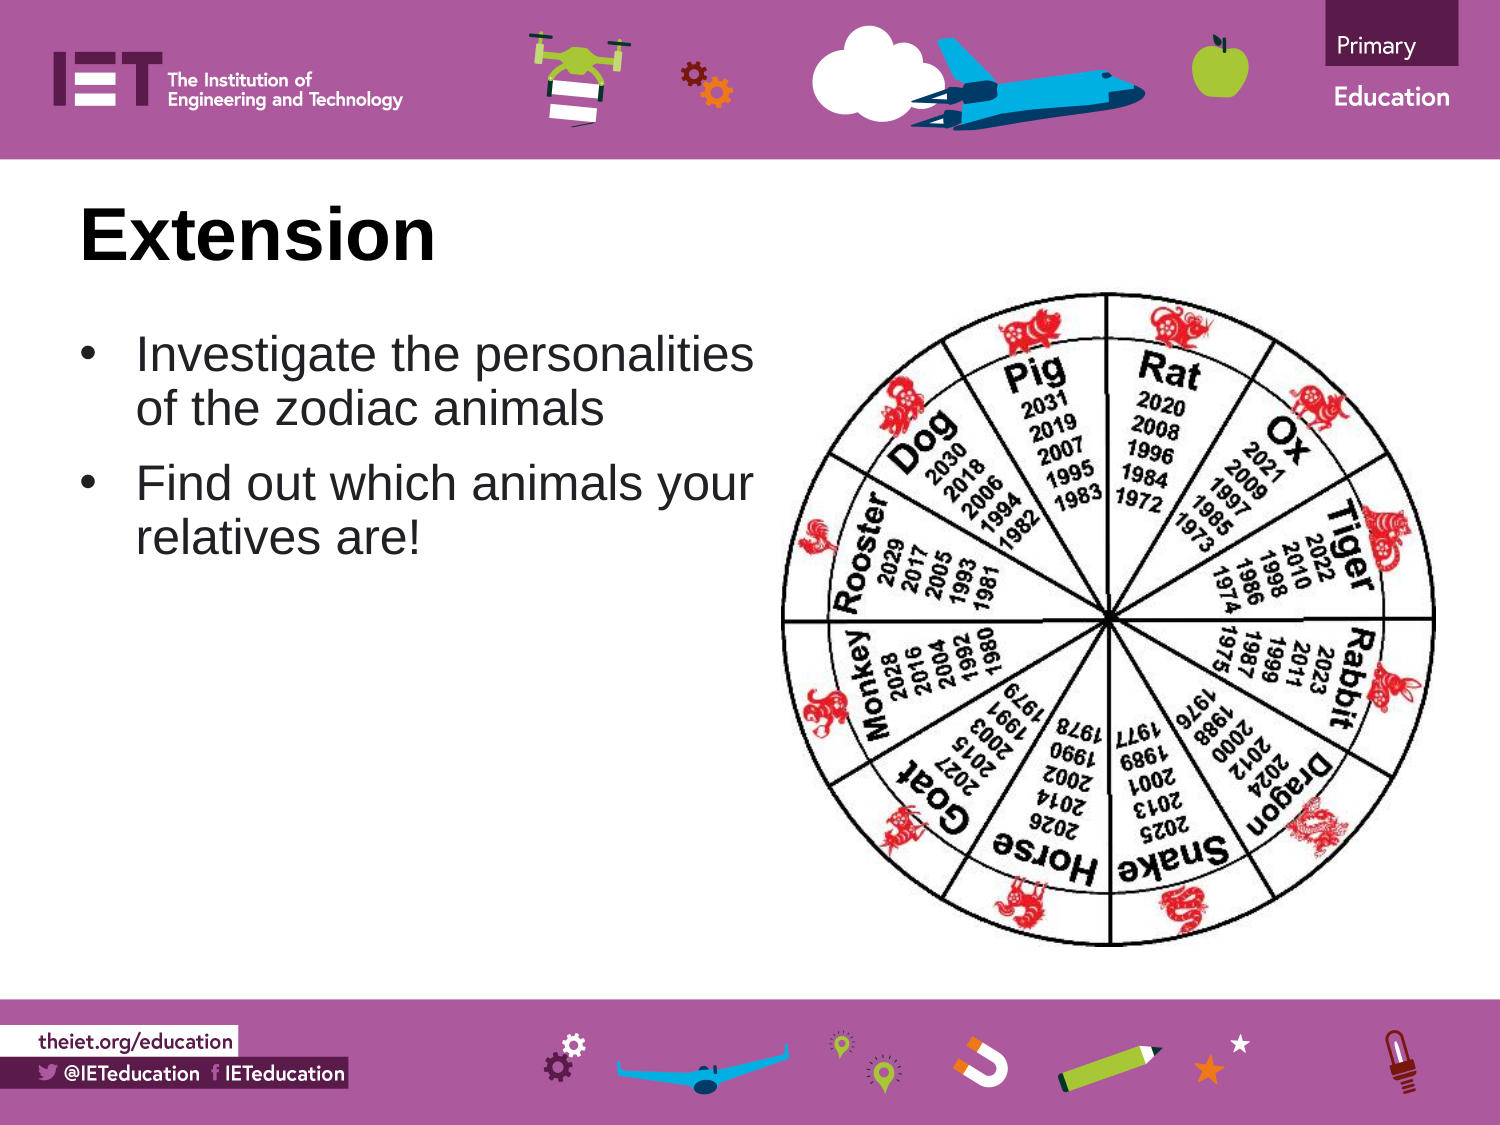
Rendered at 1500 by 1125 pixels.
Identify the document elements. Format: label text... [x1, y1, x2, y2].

text_box [0, 171, 1484, 306]
text_box Extension [64, 177, 1279, 283]
text_box Investigate the personalities of the zodiac animals Find out which animals your relatives are! [64, 321, 781, 648]
picture [0, 0, 1500, 1125]
